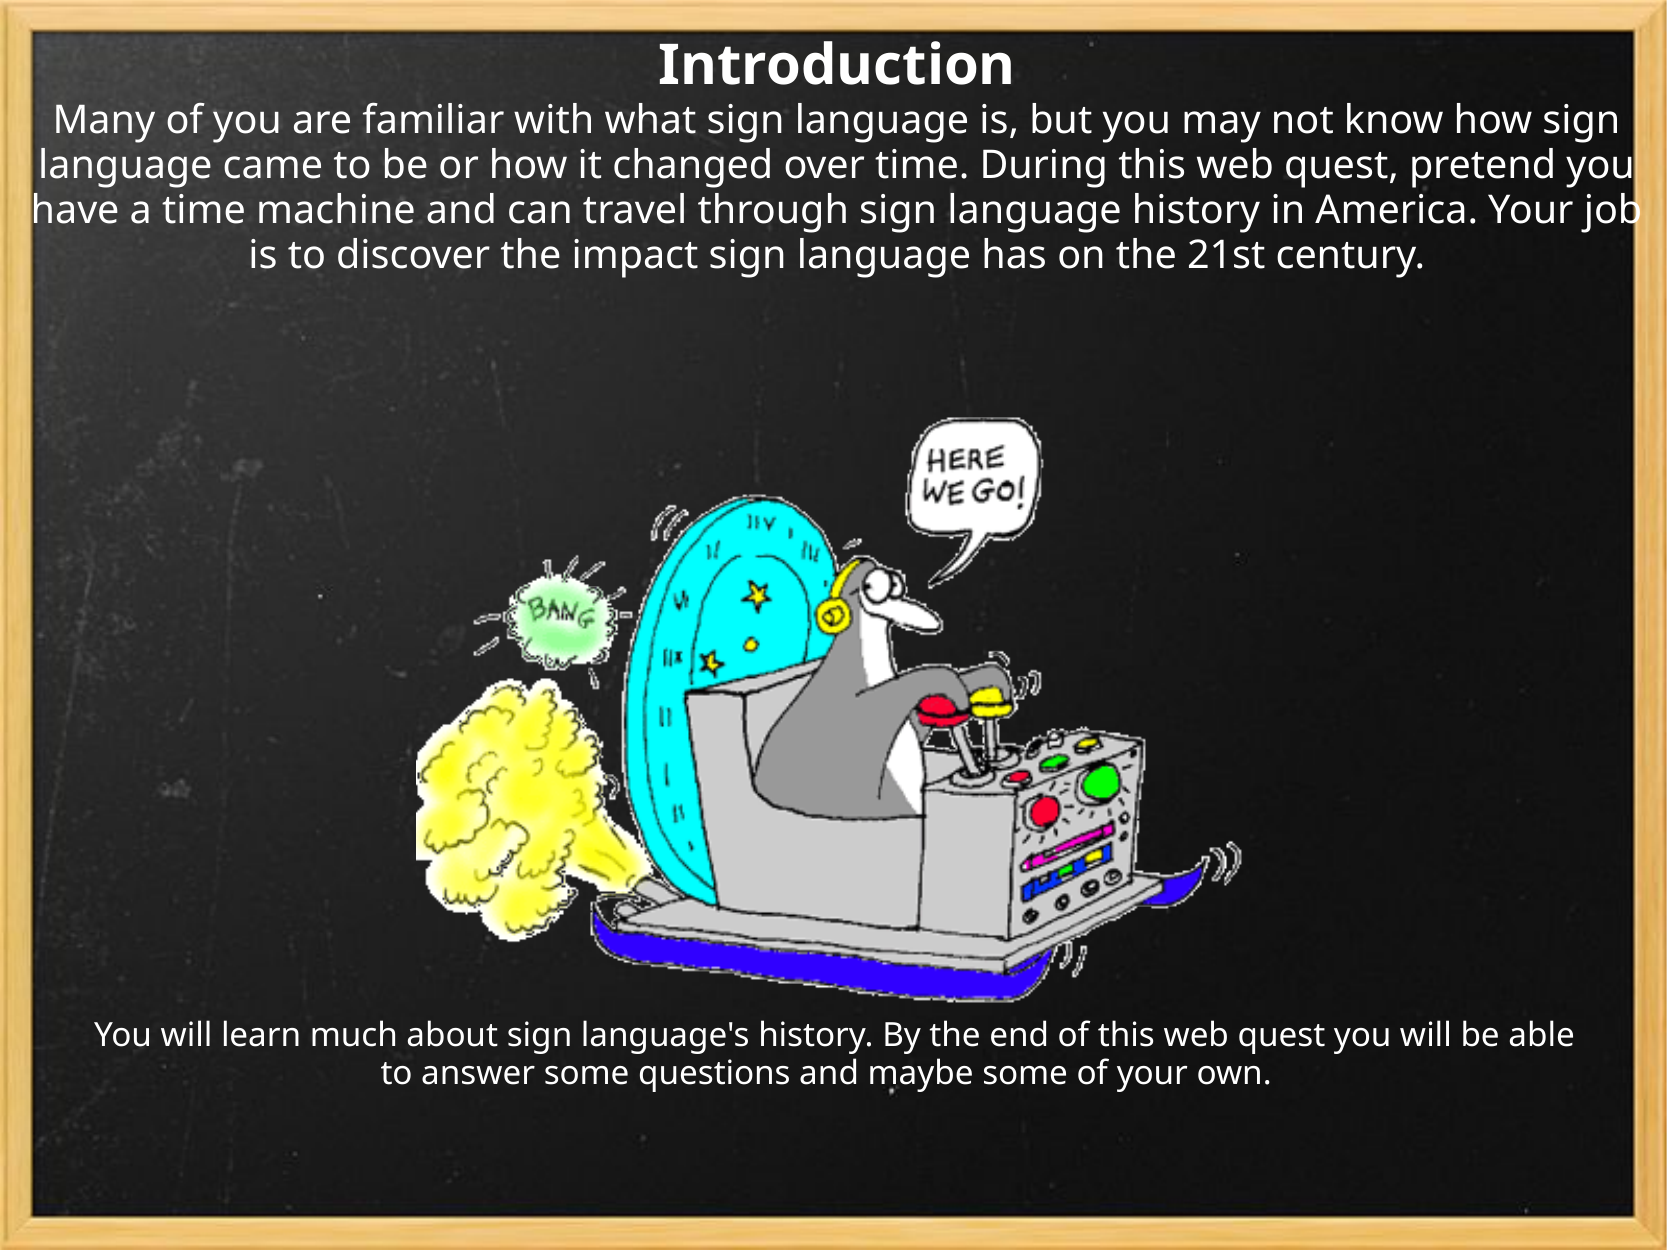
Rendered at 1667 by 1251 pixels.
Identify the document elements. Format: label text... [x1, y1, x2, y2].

picture [0, 0, 1667, 1250]
text_box You will learn much about sign language's history. By the end of this web quest you will be able to answer some questions and maybe some of your own. [73, 1016, 1589, 1093]
text_box Introduction Many of you are familiar with what sign language is, but you may not know how sign language came to be or how it changed over time. During this web quest, pretend you have a time machine and can travel through sign language history in America. Your job is to discover the impact sign language has on the 21st century. [23, 33, 1651, 278]
